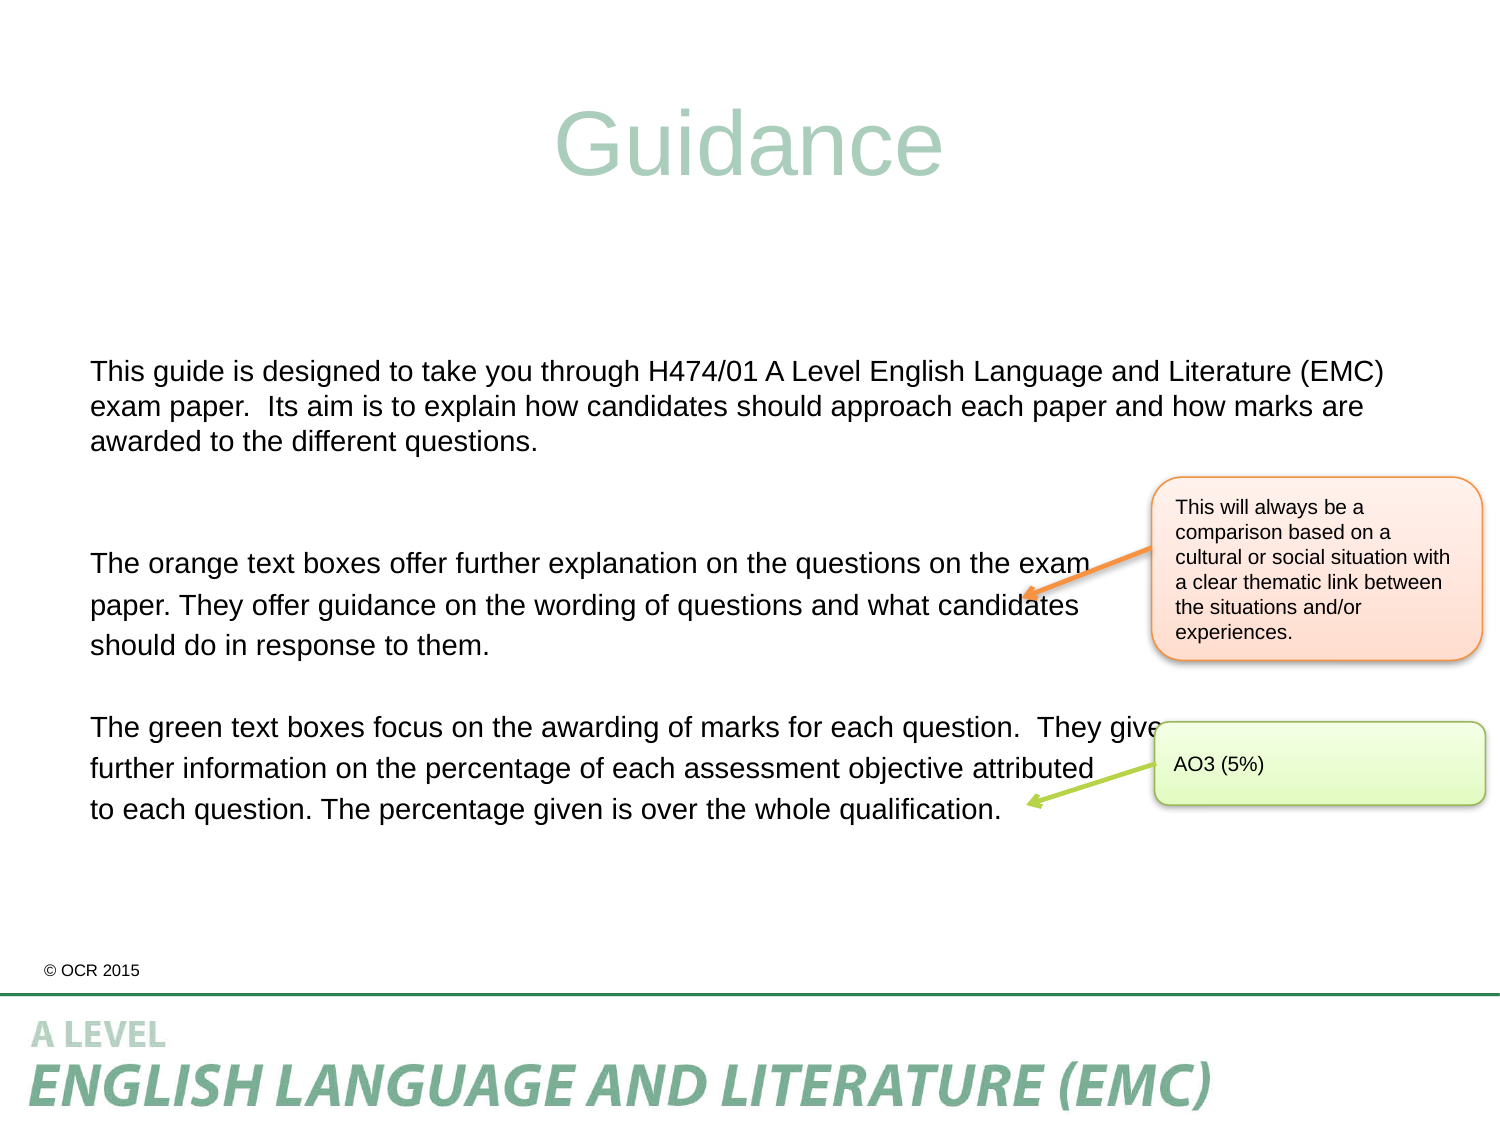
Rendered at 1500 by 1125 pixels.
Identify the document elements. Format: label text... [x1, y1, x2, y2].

picture [0, 993, 1500, 1125]
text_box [1025, 763, 1157, 806]
list This guide is designed to take you through H474/01 A Level English Language and Literature (EMC) exam paper. Its aim is to explain how candidates should approach each paper and how marks are awarded to the different questions. The orange text boxes offer further explanation on the questions on the exam paper. They offer guidance on the wording of questions and what candidates should do in response to them. The green text boxes focus on the awarding of marks for each question. They give further information on the percentage of each assessment objective attributed to each question. The percentage given is over the whole qualification. [75, 262, 1425, 965]
text_box AO3 (5%) [1153, 721, 1487, 806]
title Guidance [75, 45, 1425, 233]
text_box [1021, 547, 1152, 599]
text_box This will always be a comparison based on a cultural or social situation with a clear thematic link between the situations and/or experiences. [1150, 476, 1484, 662]
